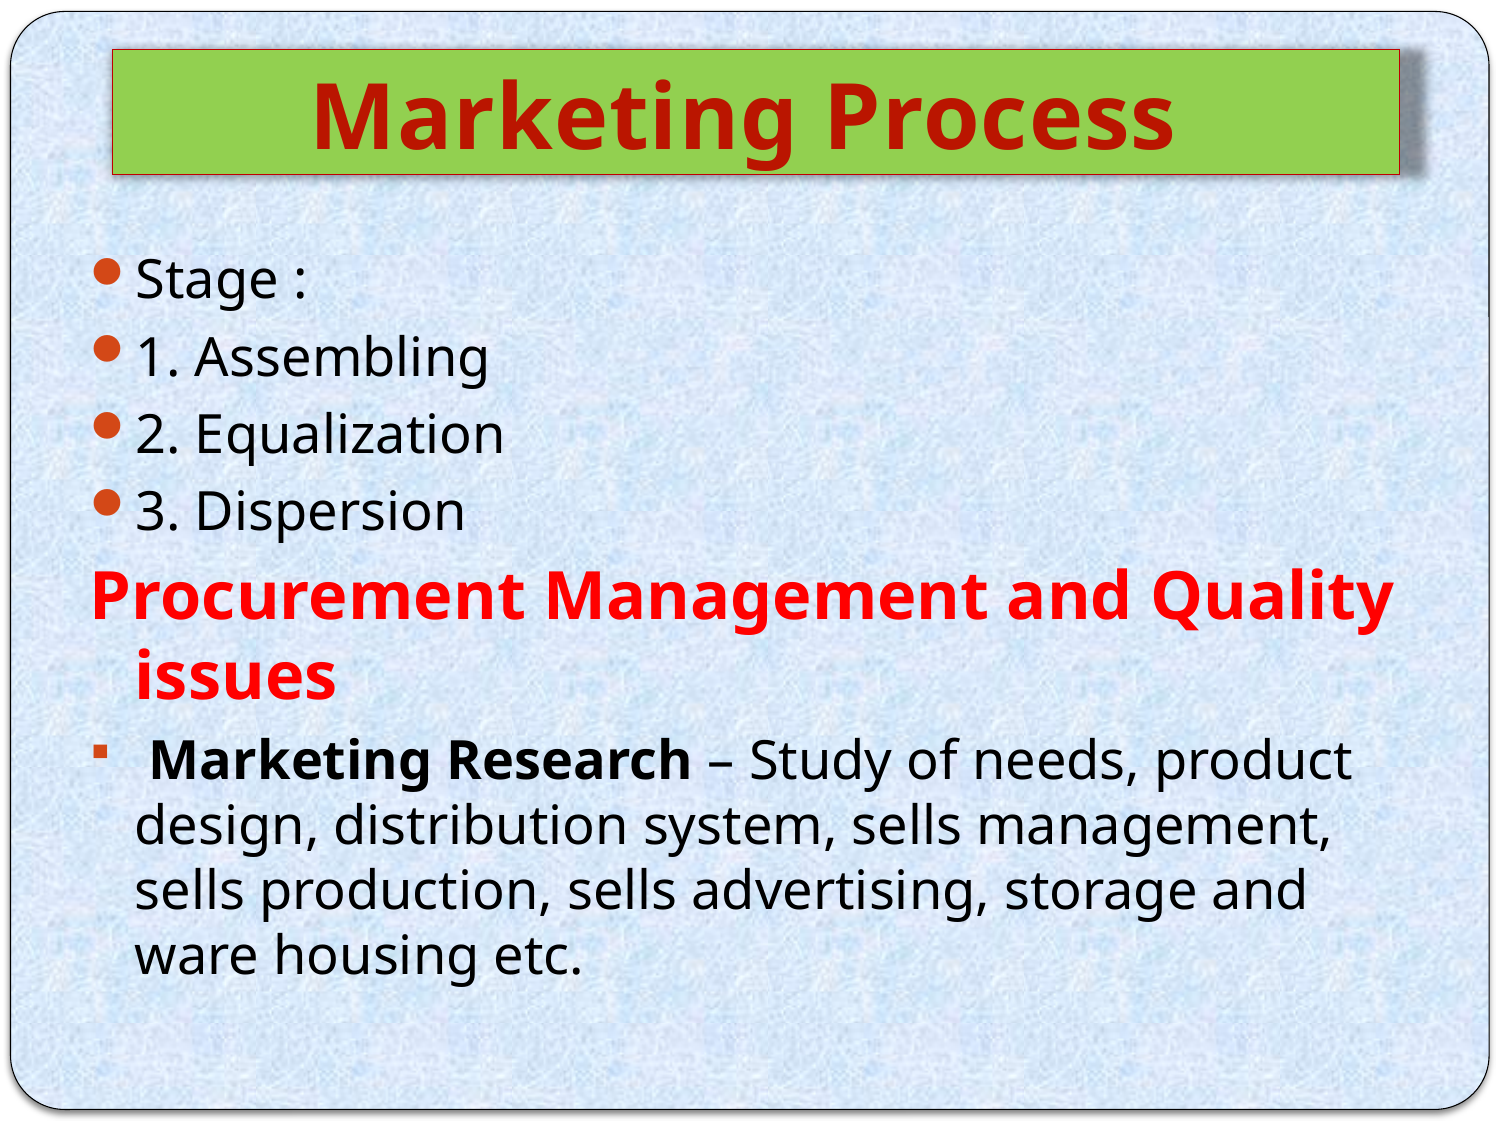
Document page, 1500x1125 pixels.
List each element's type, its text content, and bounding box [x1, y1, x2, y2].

list Stage : 1. Assembling 2. Equalization 3. Dispersion Procurement Management and Quality issues Marketing Research – Study of needs, product design, distribution system, sells management, sells production, sells advertising, storage and ware housing etc. [75, 237, 1425, 1025]
text_box Marketing Process [112, 49, 1400, 175]
picture [12, 12, 1488, 1108]
